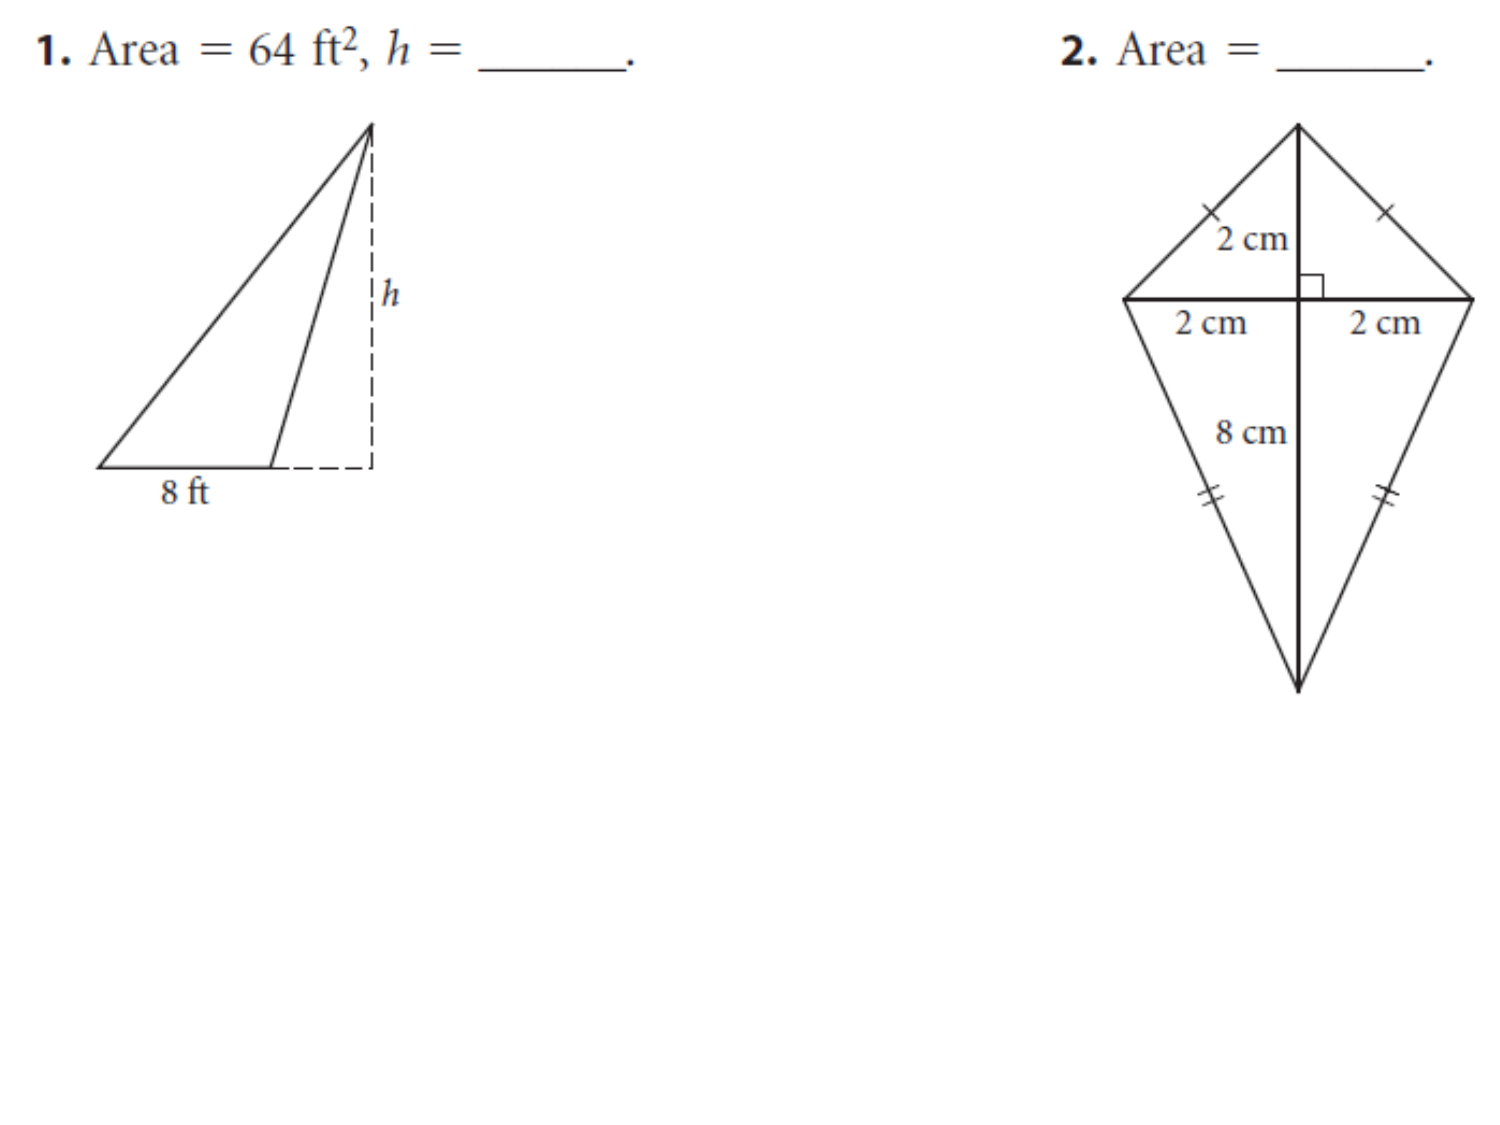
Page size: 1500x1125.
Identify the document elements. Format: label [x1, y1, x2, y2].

picture [0, 0, 1500, 709]
